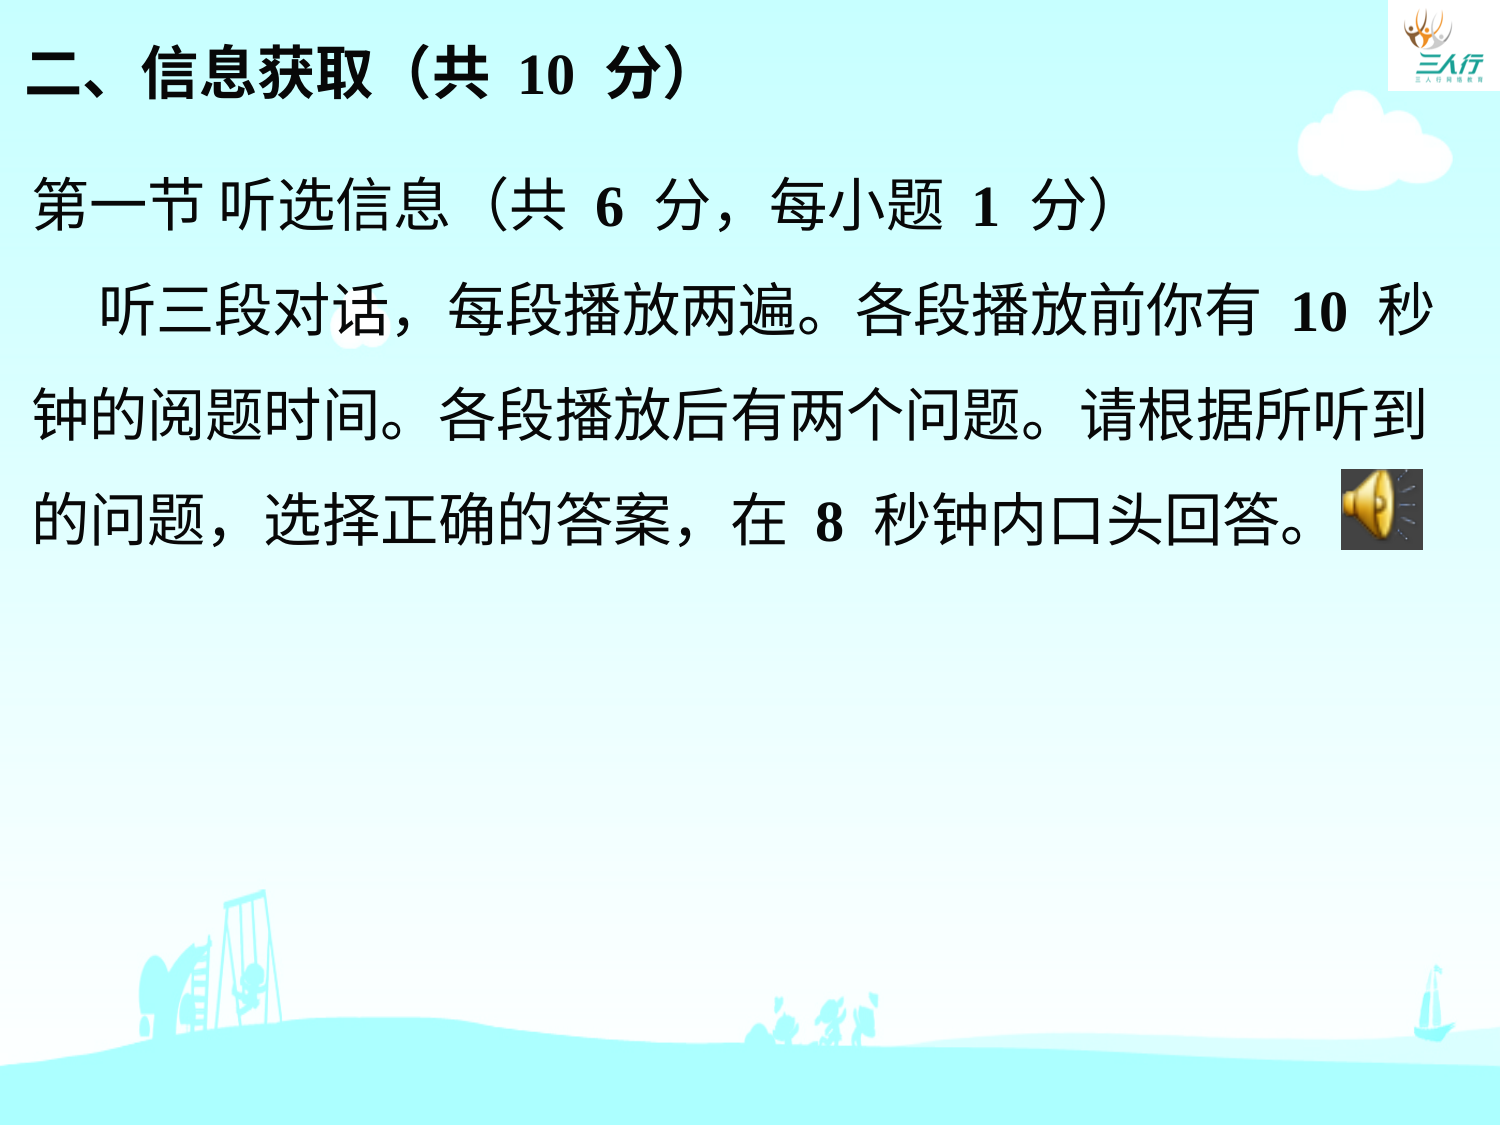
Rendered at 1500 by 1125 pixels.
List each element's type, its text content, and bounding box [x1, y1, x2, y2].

picture [1340, 467, 1424, 552]
list 第一节 听选信息（共 6 分，每小题 1 分） 听三段对话，每段播放两遍。各段播放前你有 10 秒钟的阅题时间。各段播放后有两个问题。请根据所听到的问题，选择正确的答案，在 8 秒钟内口头回答。 [16, 125, 1469, 587]
picture [1387, 0, 1500, 91]
title 二、信息获取（共 10 分） [9, 7, 961, 109]
